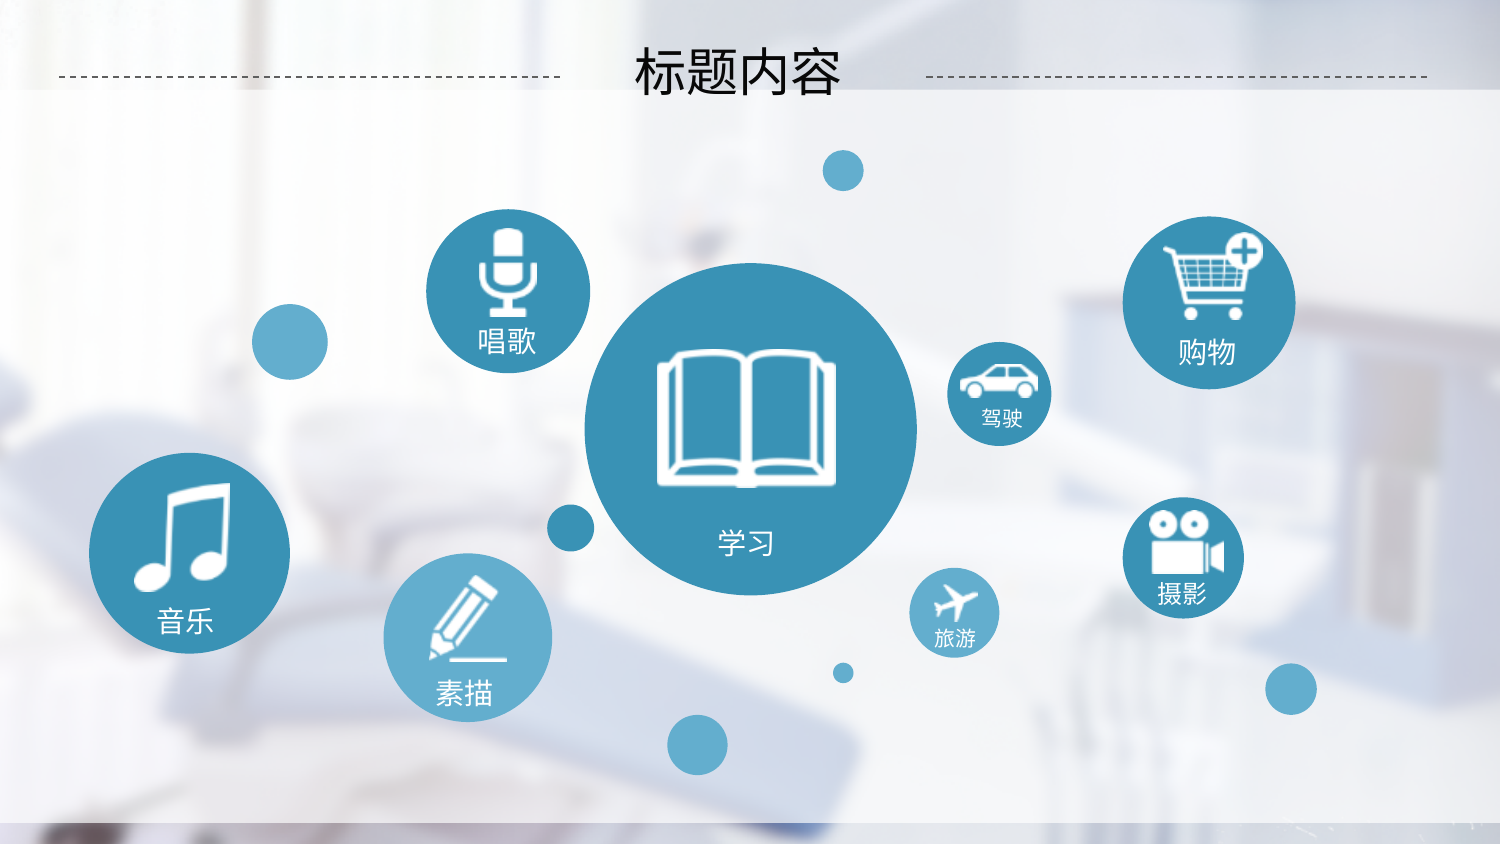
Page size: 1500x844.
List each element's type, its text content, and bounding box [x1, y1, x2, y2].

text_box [584, 262, 918, 596]
text_box [820, 148, 866, 194]
text_box [830, 660, 856, 686]
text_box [1122, 216, 1296, 390]
text_box [1263, 661, 1319, 717]
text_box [1122, 497, 1245, 619]
picture [0, 0, 1500, 89]
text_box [383, 553, 553, 723]
text_box [249, 301, 330, 382]
picture [0, 823, 1500, 844]
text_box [88, 452, 291, 654]
text_box [665, 712, 730, 778]
text_box 标题内容 [608, 32, 868, 110]
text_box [425, 208, 591, 374]
text_box [545, 502, 579, 554]
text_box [947, 341, 1052, 447]
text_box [909, 567, 1000, 659]
